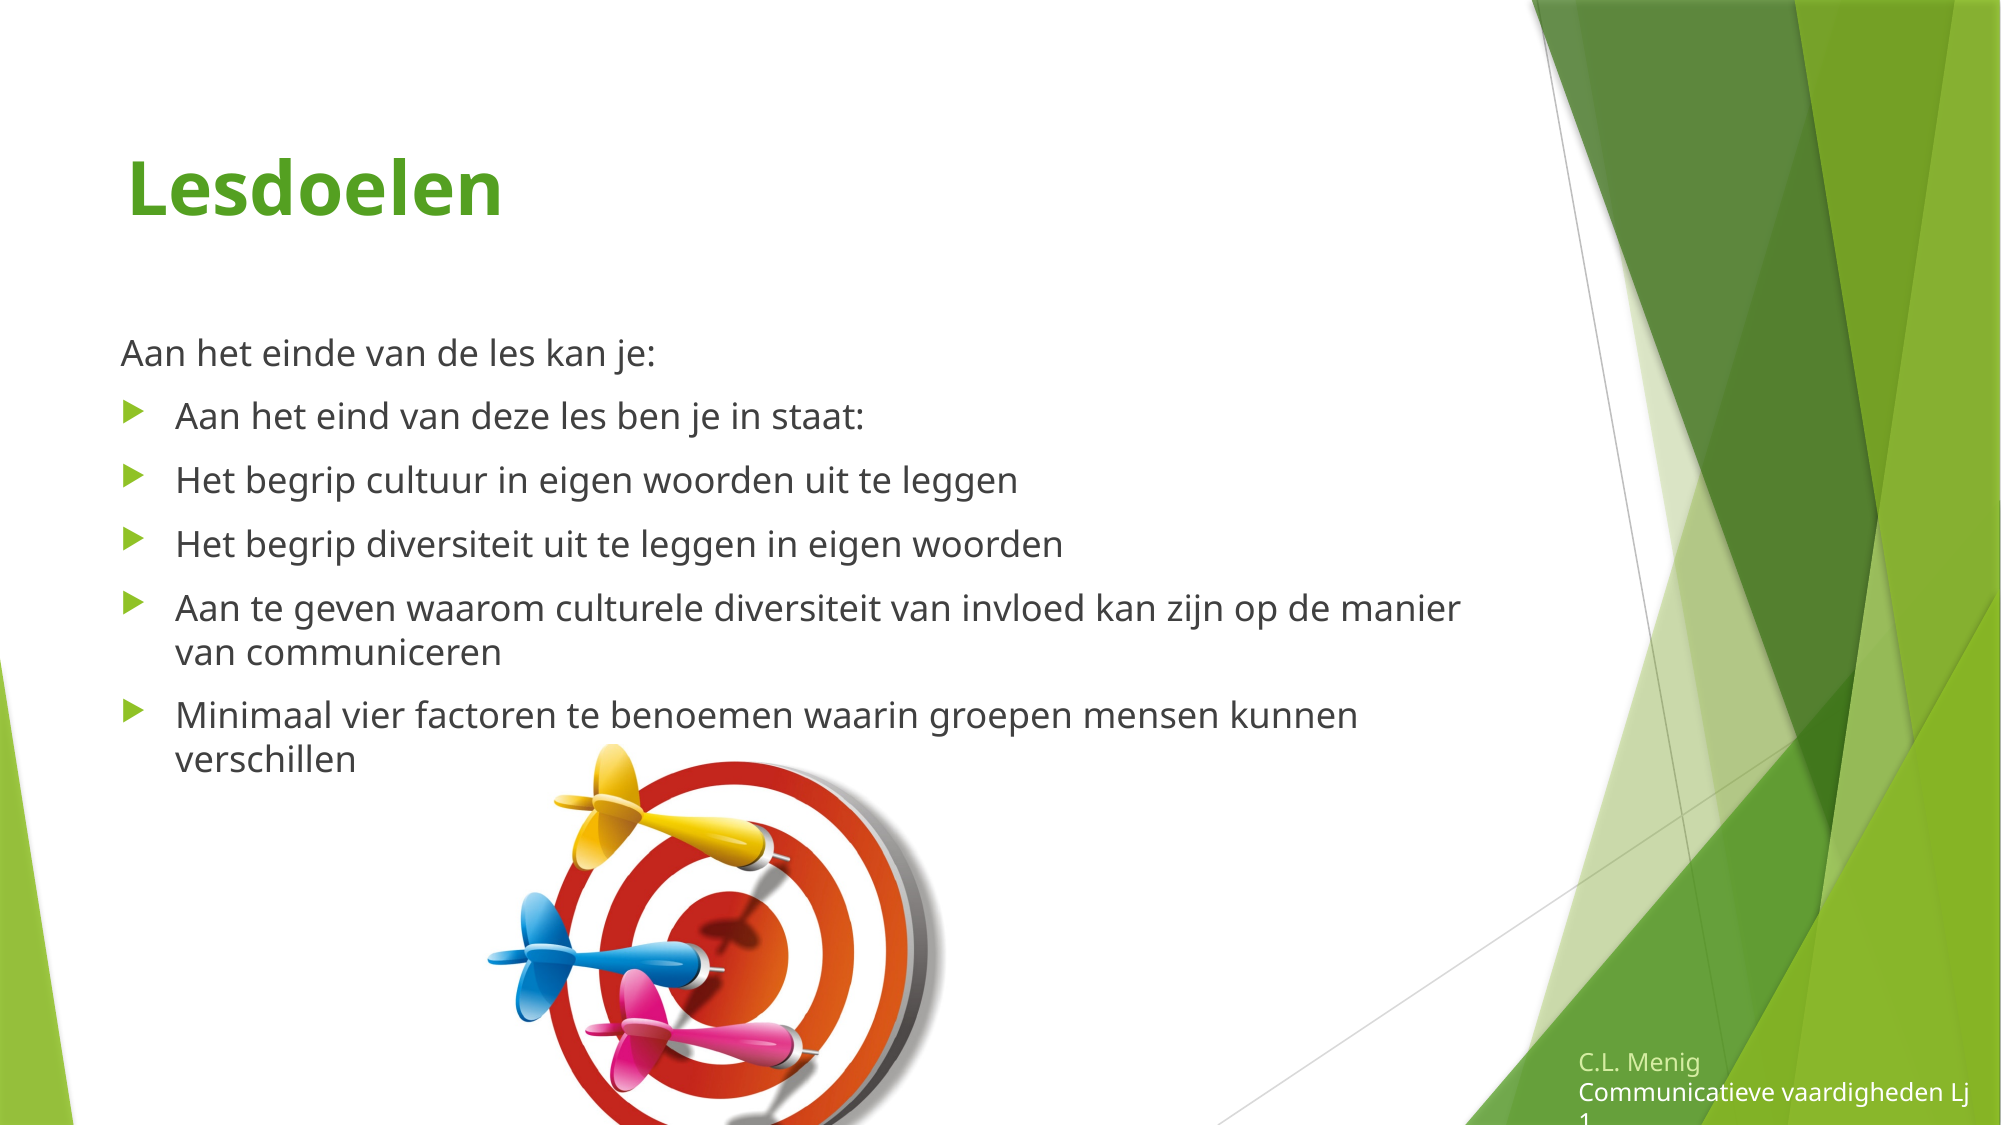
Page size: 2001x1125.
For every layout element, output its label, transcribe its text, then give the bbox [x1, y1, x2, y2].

text_box C.L. Menig Communicatieve vaardigheden Lj 1 [1563, 1038, 2000, 1125]
picture [450, 743, 984, 1125]
list Aan het einde van de les kan je: Aan het eind van deze les ben je in staat: Het begrip cultuur in eigen woorden uit te leggen Het begrip diversiteit uit te leggen in eigen woorden Aan te geven waarom culturele diversiteit van invloed kan zijn op de manier van communiceren Minimaal vier factoren te benoemen waarin groepen mensen kunnen verschillen [105, 258, 1516, 896]
title Lesdoelen [111, 132, 1522, 284]
